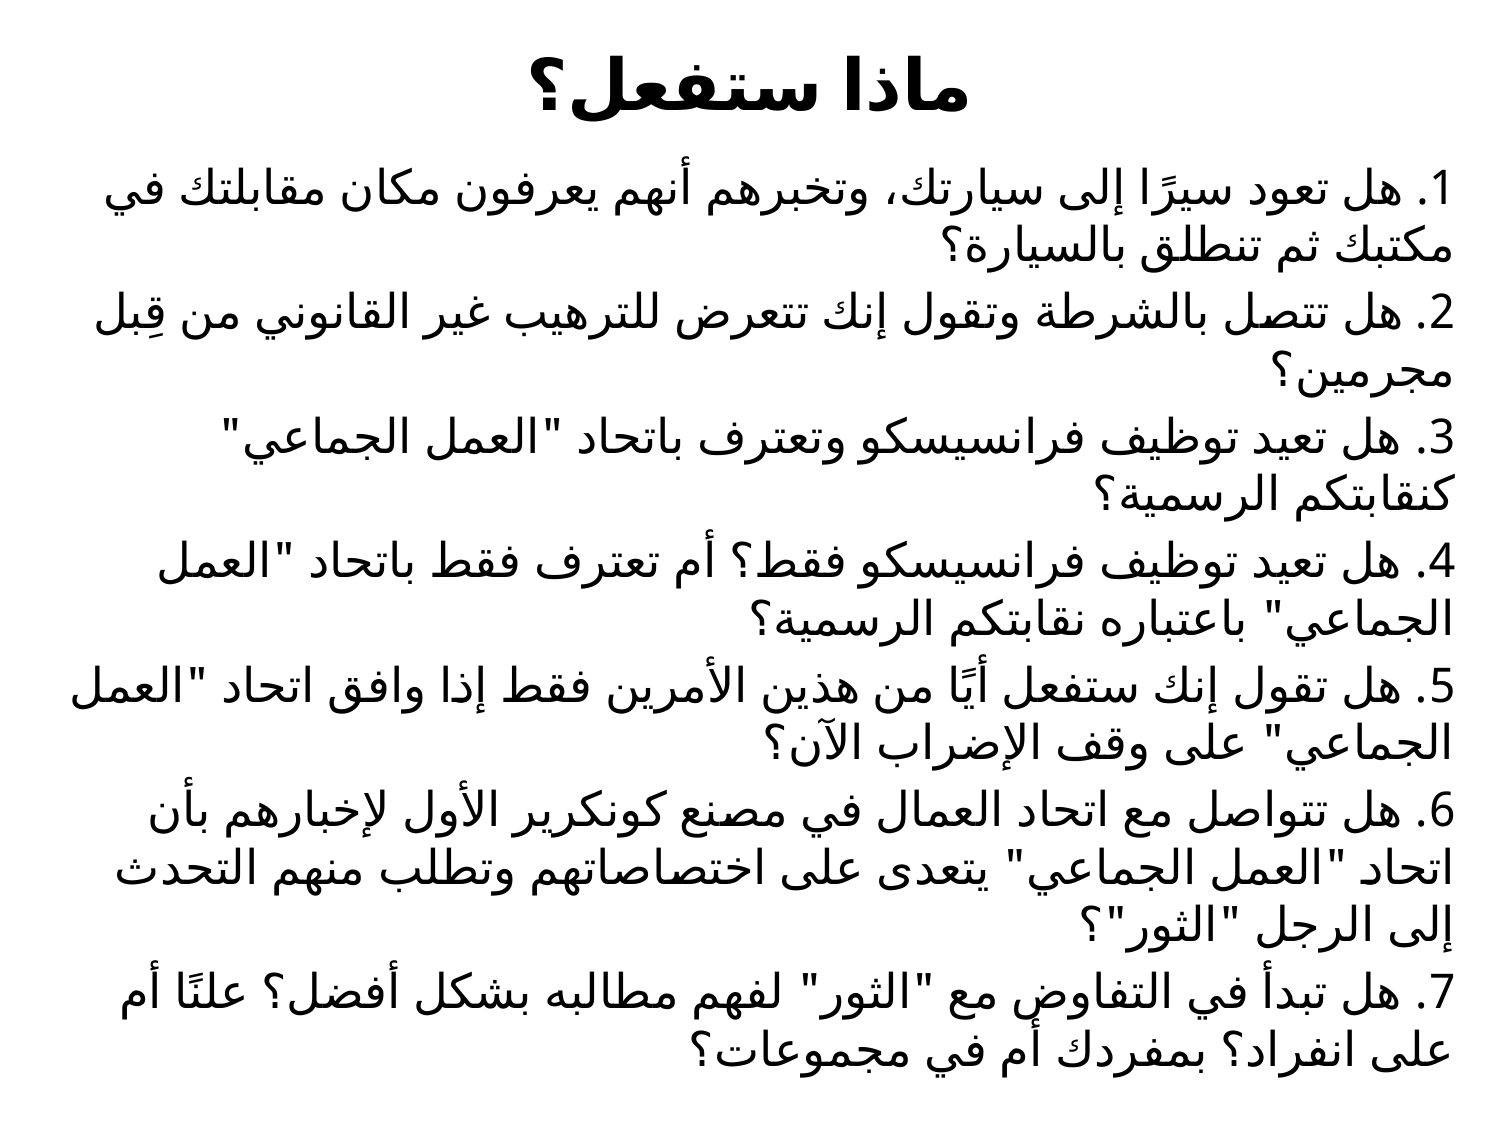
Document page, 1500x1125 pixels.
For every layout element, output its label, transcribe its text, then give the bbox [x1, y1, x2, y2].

title ماذا ستفعل؟ [75, 30, 1425, 149]
list 1. هل تعود سيرًا إلى سيارتك، وتخبرهم أنهم يعرفون مكان مقابلتك في مكتبك ثم تنطلق بالسيارة؟ 2. هل تتصل بالشرطة وتقول إنك تتعرض للترهيب غير القانوني من قِبل مجرمين؟ 3. هل تعيد توظيف فرانسيسكو وتعترف باتحاد "العمل الجماعي" كنقابتكم الرسمية؟ 4. هل تعيد توظيف فرانسيسكو فقط؟ أم تعترف فقط باتحاد "العمل الجماعي" باعتباره نقابتكم الرسمية؟ 5. هل تقول إنك ستفعل أيًا من هذين الأمرين فقط إذا وافق اتحاد "العمل الجماعي" على وقف الإضراب الآن؟ 6. هل تتواصل مع اتحاد العمال في مصنع كونكرير الأول لإخبارهم بأن اتحاد "العمل الجماعي" يتعدى على اختصاصاتهم وتطلب منهم التحدث إلى الرجل "الثور"؟ 7. هل تبدأ في التفاوض مع "الثور" لفهم مطالبه بشكل أفضل؟ علنًا أم على انفراد؟ بمفردك أم في مجموعات؟ [29, 149, 1471, 1012]
